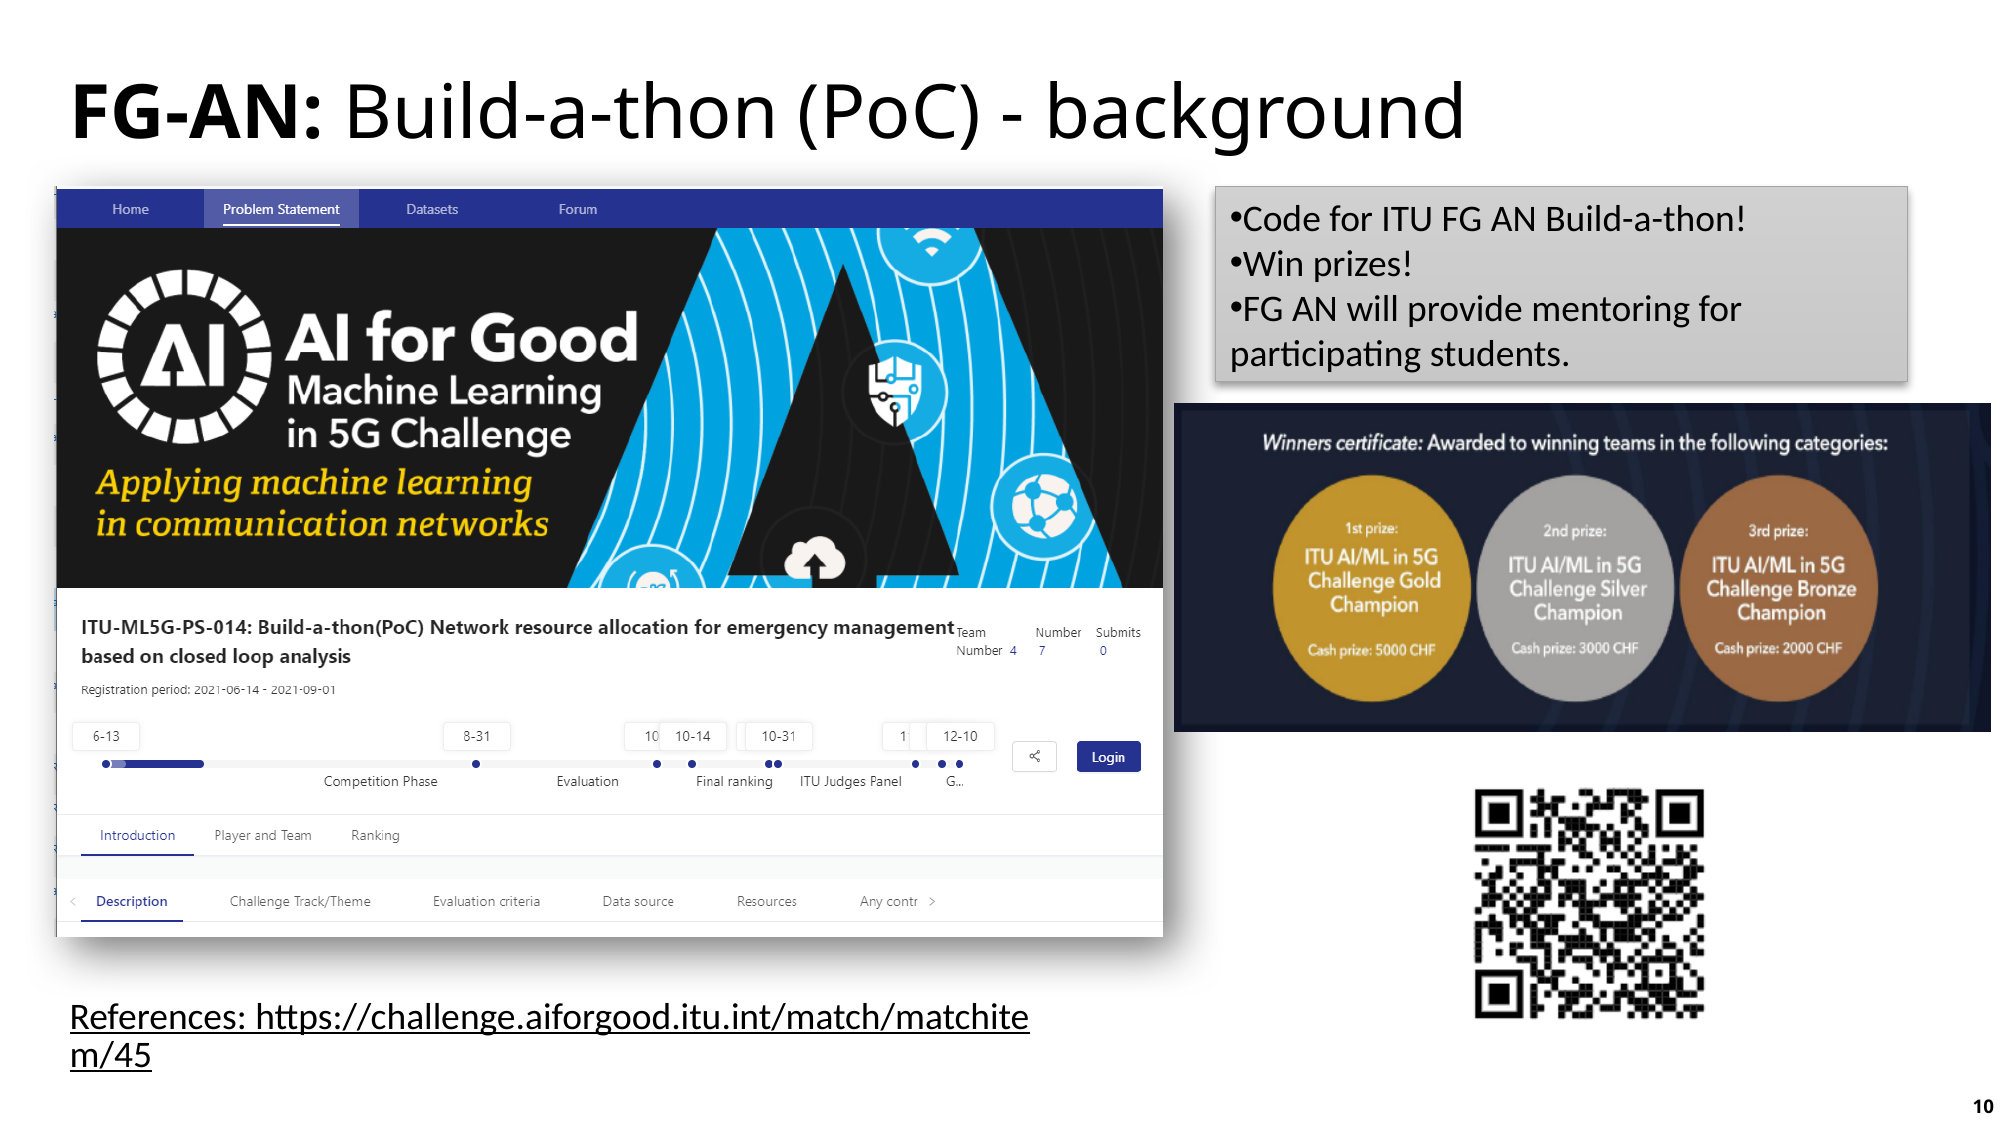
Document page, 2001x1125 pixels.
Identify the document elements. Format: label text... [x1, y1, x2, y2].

text_box Code for ITU FG AN Build-a-thon! Win prizes! FG AN will provide mentoring for participating students. [1215, 186, 1908, 382]
picture [1463, 774, 1715, 1031]
picture [54, 186, 1163, 937]
text_box FG-AN: Build-a-thon (PoC) - background [54, 14, 1945, 203]
picture [1174, 403, 1992, 733]
text_box References: https://challenge.aiforgood.itu.int/match/matchitem/45 [54, 984, 1058, 1090]
